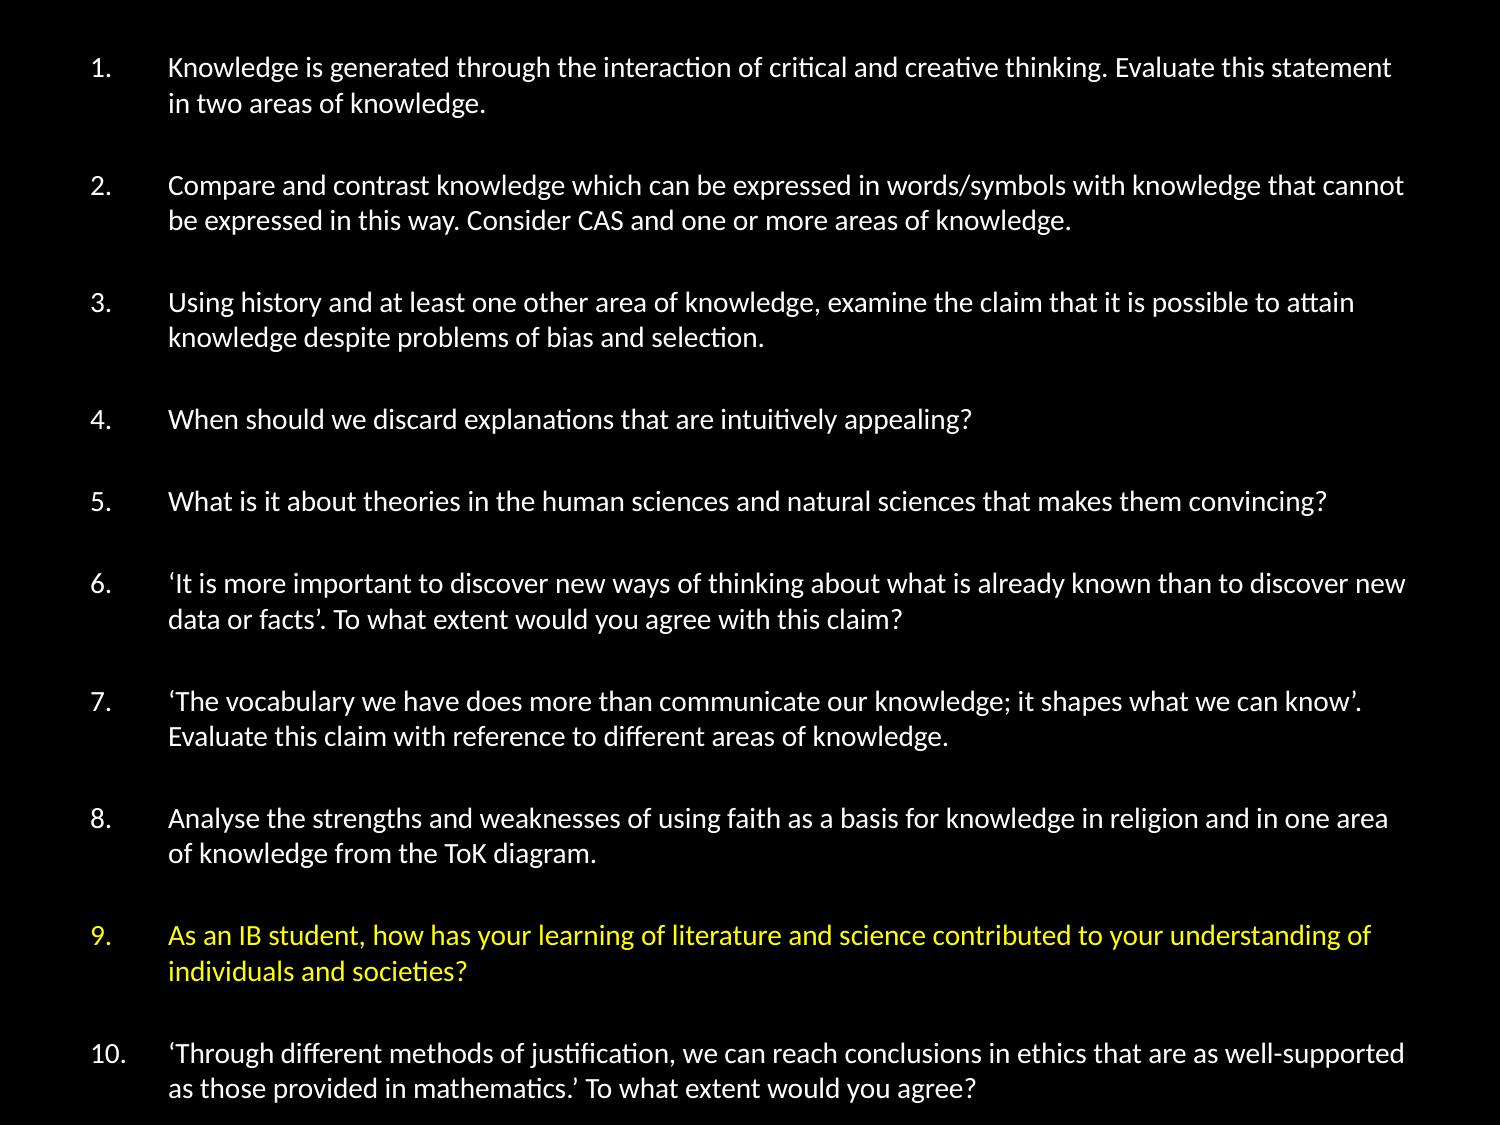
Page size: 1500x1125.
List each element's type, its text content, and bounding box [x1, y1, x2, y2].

list Knowledge is generated through the interaction of critical and creative thinking. Evaluate this statement in two areas of knowledge. Compare and contrast knowledge which can be expressed in words/symbols with knowledge that cannot be expressed in this way. Consider CAS and one or more areas of knowledge. Using history and at least one other area of knowledge, examine the claim that it is possible to attain knowledge despite problems of bias and selection. When should we discard explanations that are intuitively appealing? What is it about theories in the human sciences and natural sciences that makes them convincing? ‘It is more important to discover new ways of thinking about what is already known than to discover new data or facts’. To what extent would you agree with this claim? ‘The vocabulary we have does more than communicate our knowledge; it shapes what we can know’. Evaluate this claim with reference to different areas of knowledge. Analyse the strengths and weaknesses of using faith as a basis for knowledge in religion and in one area of knowledge from the ToK diagram. As an IB student, how has your learning of literature and science contributed to your understanding of individuals and societies? ‘Through different methods of justification, we can reach conclusions in ethics that are as well-supported as those provided in mathematics.’ To what extent would you agree? [75, 0, 1425, 1125]
